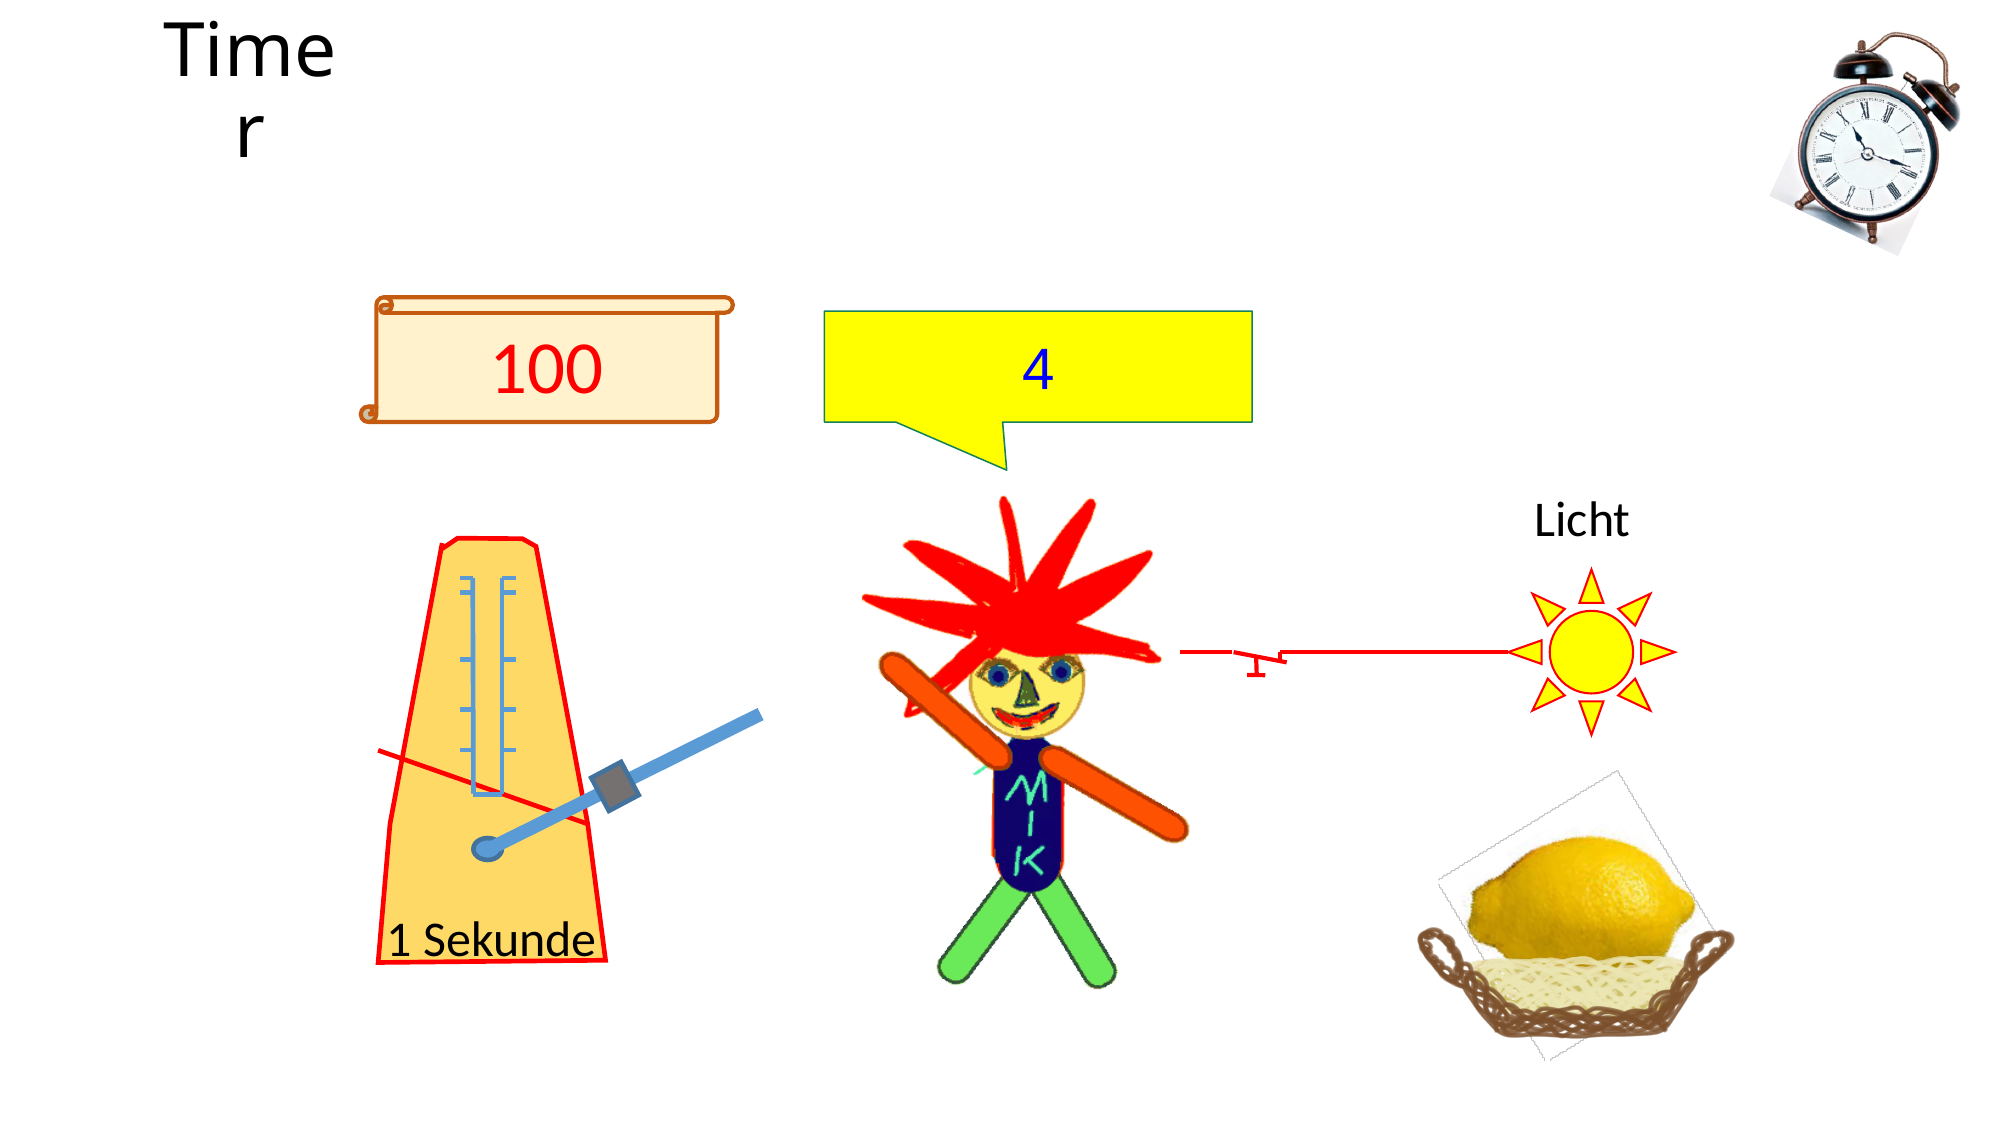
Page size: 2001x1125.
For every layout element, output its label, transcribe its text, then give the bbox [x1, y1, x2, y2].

picture [840, 478, 1206, 1004]
text_box Licht [1519, 478, 1646, 554]
text_box 100 [359, 296, 734, 424]
picture [1769, 0, 1990, 257]
text_box 4 [824, 311, 1253, 471]
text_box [226, 714, 761, 980]
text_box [1206, 569, 1675, 735]
picture [1382, 772, 1770, 1107]
title Timer [139, 108, 361, 182]
text_box [409, 537, 569, 714]
